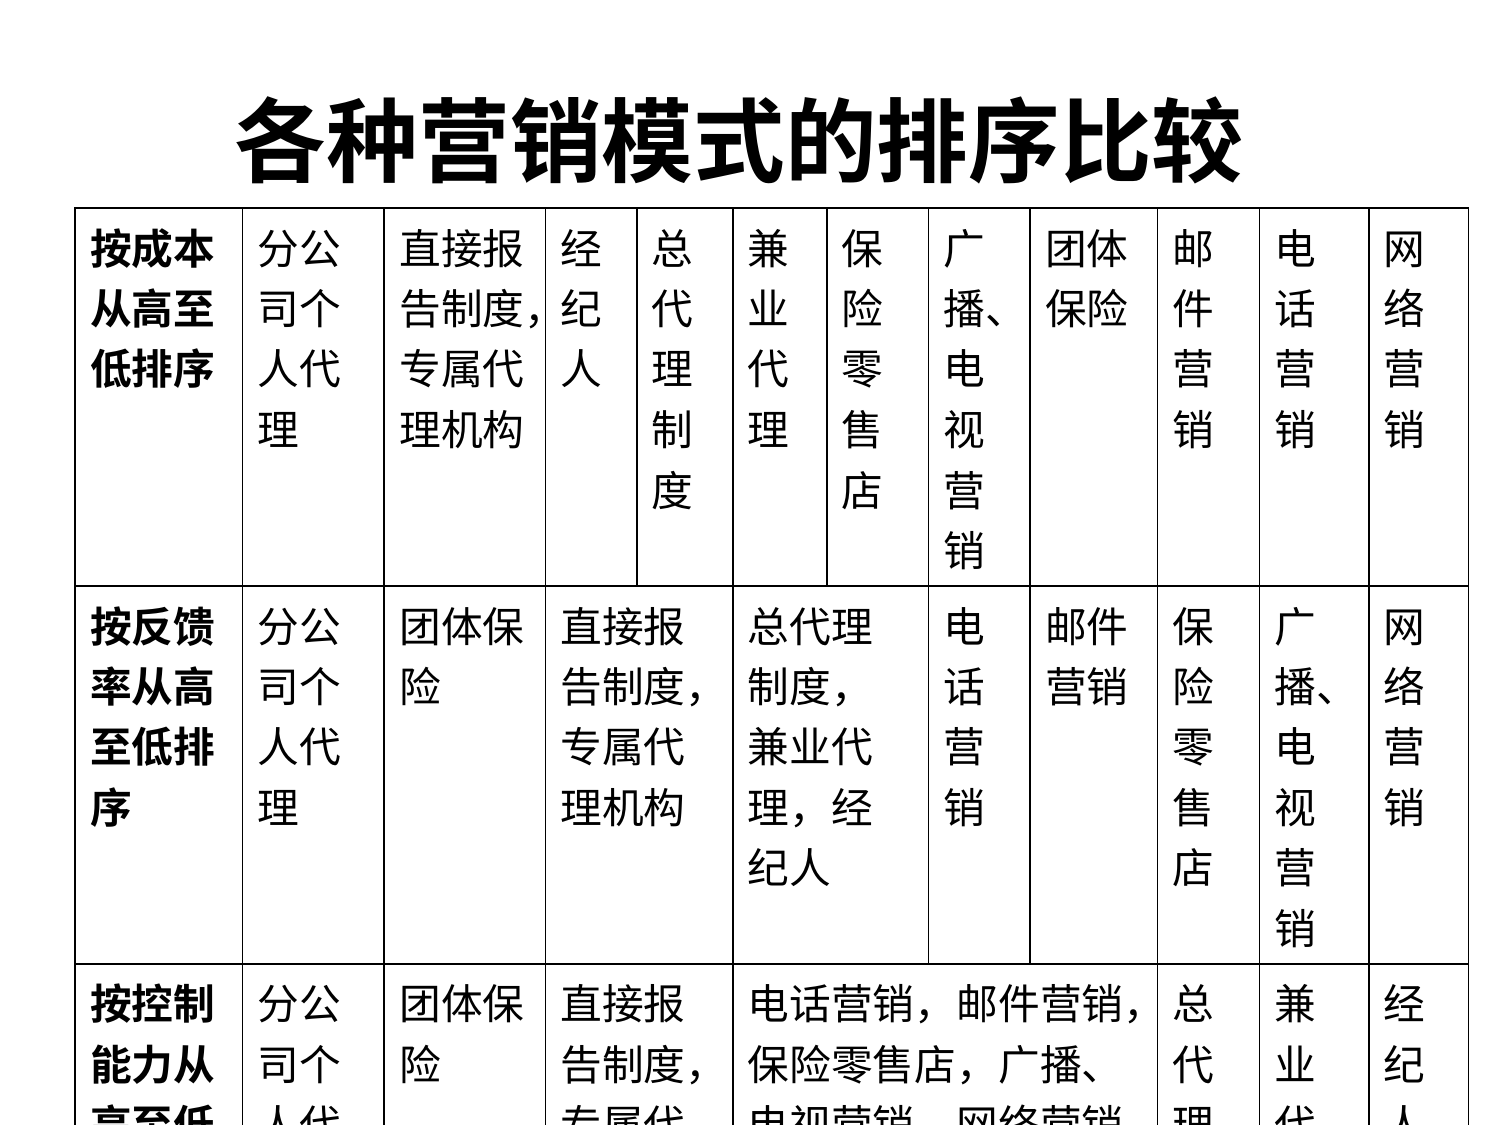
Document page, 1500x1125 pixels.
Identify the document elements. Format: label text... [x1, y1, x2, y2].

table_header 按成本从高至低排序 [76, 209, 242, 585]
table_header 分公司个人代理 [243, 209, 383, 585]
table_header 兼业代理 [734, 209, 826, 585]
table_header 团体保险 [1031, 209, 1157, 585]
table_cell 经纪人 [1370, 965, 1468, 1125]
table_cell 团体保险 [385, 587, 545, 963]
table_header 电话营销 [1260, 209, 1368, 585]
table_header 保险零售店 [828, 209, 928, 585]
table_cell 总代理制度 [1158, 965, 1259, 1125]
table_cell 兼业代理 [1260, 965, 1368, 1125]
table_cell 广播、电视营销 [1260, 587, 1368, 963]
table_cell 团体保险 [385, 965, 545, 1125]
title 各种营销模式的排序比较 [75, 45, 1425, 207]
table_cell 网络营销 [1370, 587, 1468, 963]
table_cell 按控制能力从高至低排序 [76, 965, 242, 1125]
table_header 广播、电视营销 [929, 209, 1029, 585]
table_cell 直接报告制度，专属代理机构 [546, 965, 732, 1125]
table_cell 保险零售店 [1158, 587, 1259, 963]
table_cell 总代理制度，兼业代理，经纪人 [734, 587, 928, 963]
table_cell 邮件营销 [1031, 587, 1157, 963]
table_header 经纪人 [546, 209, 636, 585]
table_cell 电话营销，邮件营销，保险零售店，广播、电视营销，网络营销 [734, 965, 1157, 1125]
table_cell 按反馈率从高至低排序 [76, 587, 242, 963]
table_header 直接报告制度，专属代理机构 [385, 209, 545, 585]
table_header 网络营销 [1370, 209, 1468, 585]
table_cell 直接报告制度，专属代理机构 [546, 587, 732, 963]
table_cell 电话营销 [929, 587, 1029, 963]
table_cell 分公司个人代理 [243, 965, 383, 1125]
table_header 邮件营销 [1158, 209, 1259, 585]
table_header 总代理制度 [638, 209, 732, 585]
table_cell 分公司个人代理 [243, 587, 383, 963]
